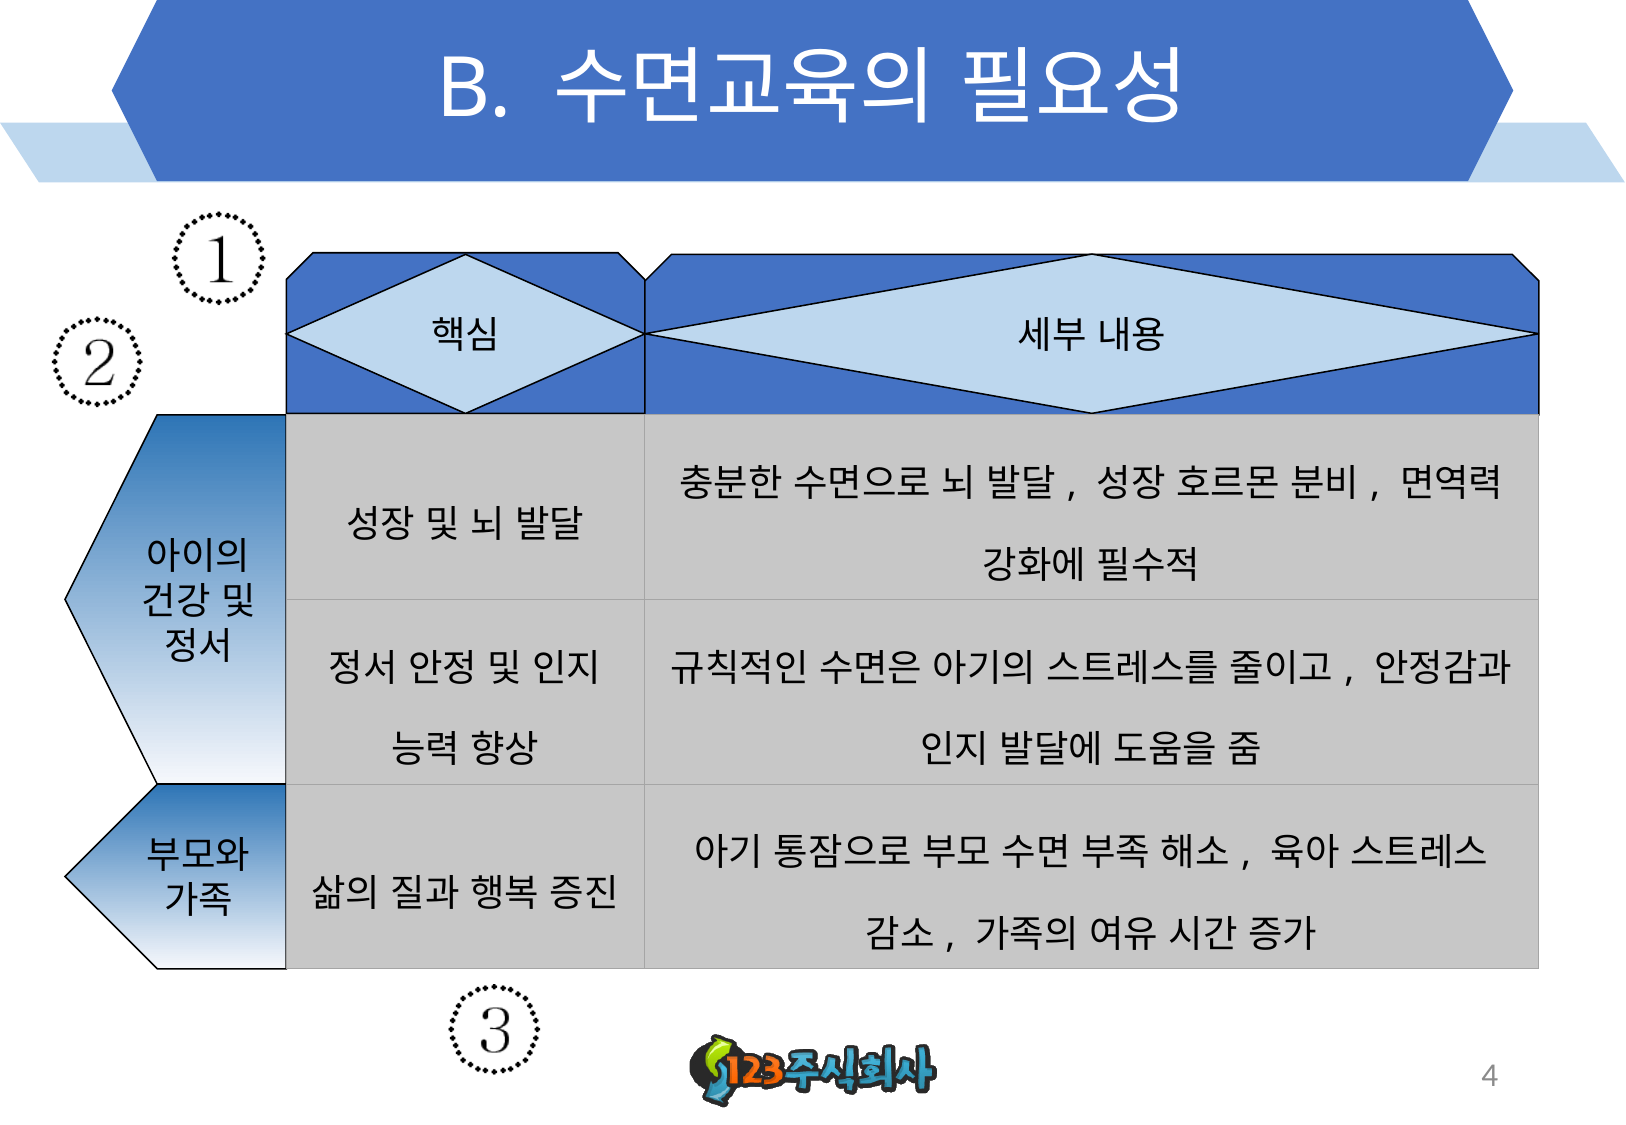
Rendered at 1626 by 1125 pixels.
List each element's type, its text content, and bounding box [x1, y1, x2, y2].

text_box [285, 335, 461, 414]
slide_number 4 [1147, 1042, 1514, 1103]
picture [447, 984, 542, 1078]
text_box [1098, 253, 1541, 416]
text_box 아이의 건강 및 정서 [63, 413, 286, 784]
table_header 충분한 수면으로 뇌 발달, 성장 호르몬 분비, 면역력 강화에 필수적 [645, 415, 1538, 599]
text_box 부모와 가족 [63, 783, 288, 970]
picture [677, 1021, 948, 1118]
text_box [643, 253, 1086, 414]
table_cell 아기 통잠으로 부모 수면 부족 해소, 육아 스트레스 감소, 가족의 여유 시간 증가 [645, 785, 1538, 968]
text_box [470, 337, 643, 414]
table_cell 정서 안정 및 인지 능력 향상 [287, 600, 644, 784]
text_box [285, 251, 645, 332]
title B. 수면교육의 필요성 [0, 0, 1625, 182]
table_cell 삶의 질과 행복 증진 [287, 785, 644, 968]
table_header 성장 및 뇌 발달 [287, 415, 644, 599]
table_cell 규칙적인 수면은 아기의 스트레스를 줄이고, 안정감과 인지 발달에 도움을 줌 [645, 600, 1538, 784]
picture [49, 315, 146, 409]
text_box 세부 내용 [644, 253, 1540, 414]
text_box 핵심 [283, 253, 643, 414]
picture [169, 210, 269, 307]
